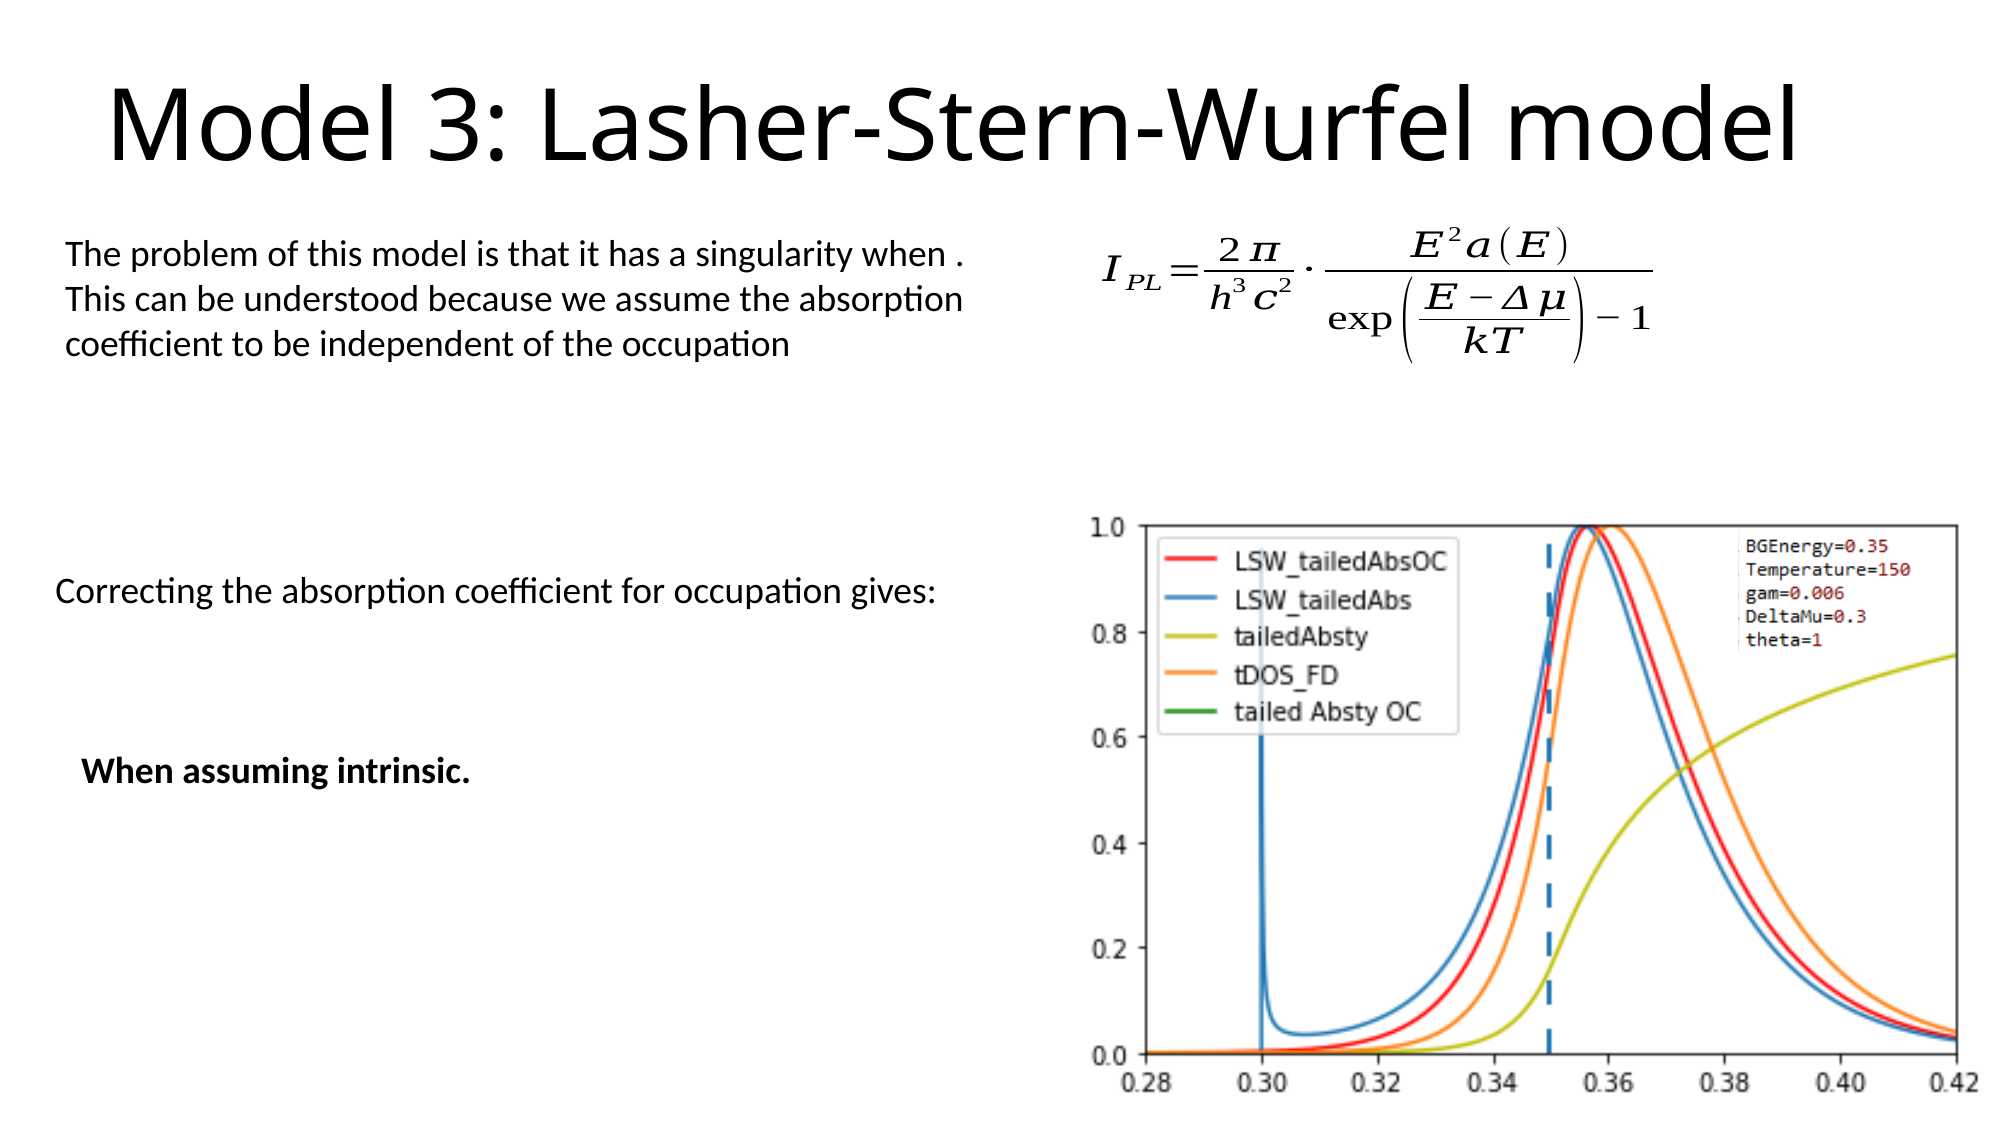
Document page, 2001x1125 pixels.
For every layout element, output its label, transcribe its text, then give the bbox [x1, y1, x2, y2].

picture [1073, 501, 2000, 1112]
title Model 3: Lasher-Stern-Wurfel model [40, 0, 1868, 191]
